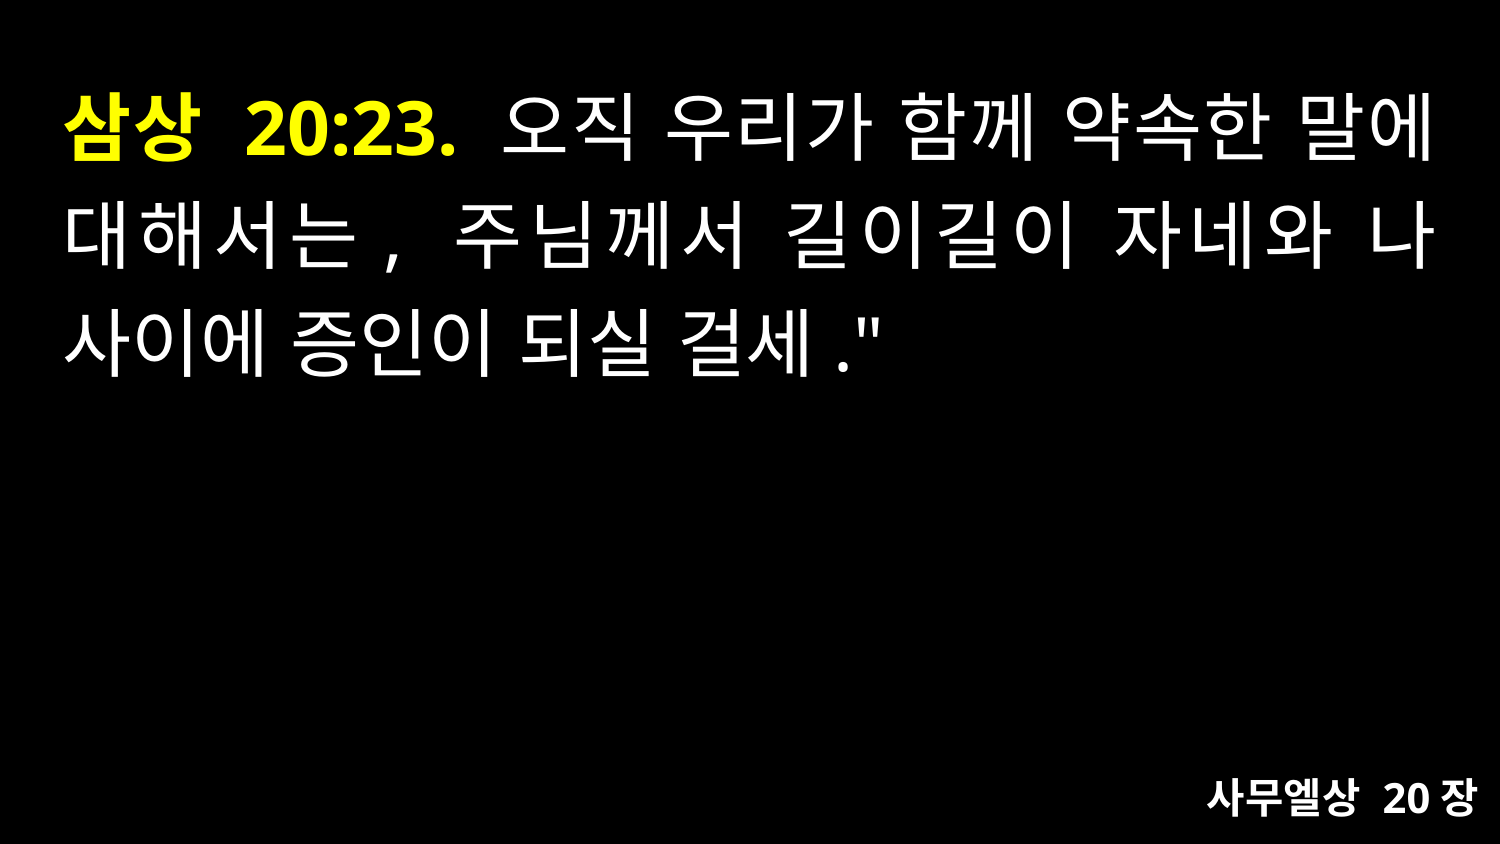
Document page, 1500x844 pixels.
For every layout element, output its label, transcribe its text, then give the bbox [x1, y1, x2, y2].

title 삼상 20:23. 오직 우리가 함께 약속한 말에 대해서는, 주님께서 길이길이 자네와 나 사이에 증인이 되실 걸세." [0, 0, 1500, 844]
subtitle 사무엘상 20장 [916, 770, 1500, 844]
